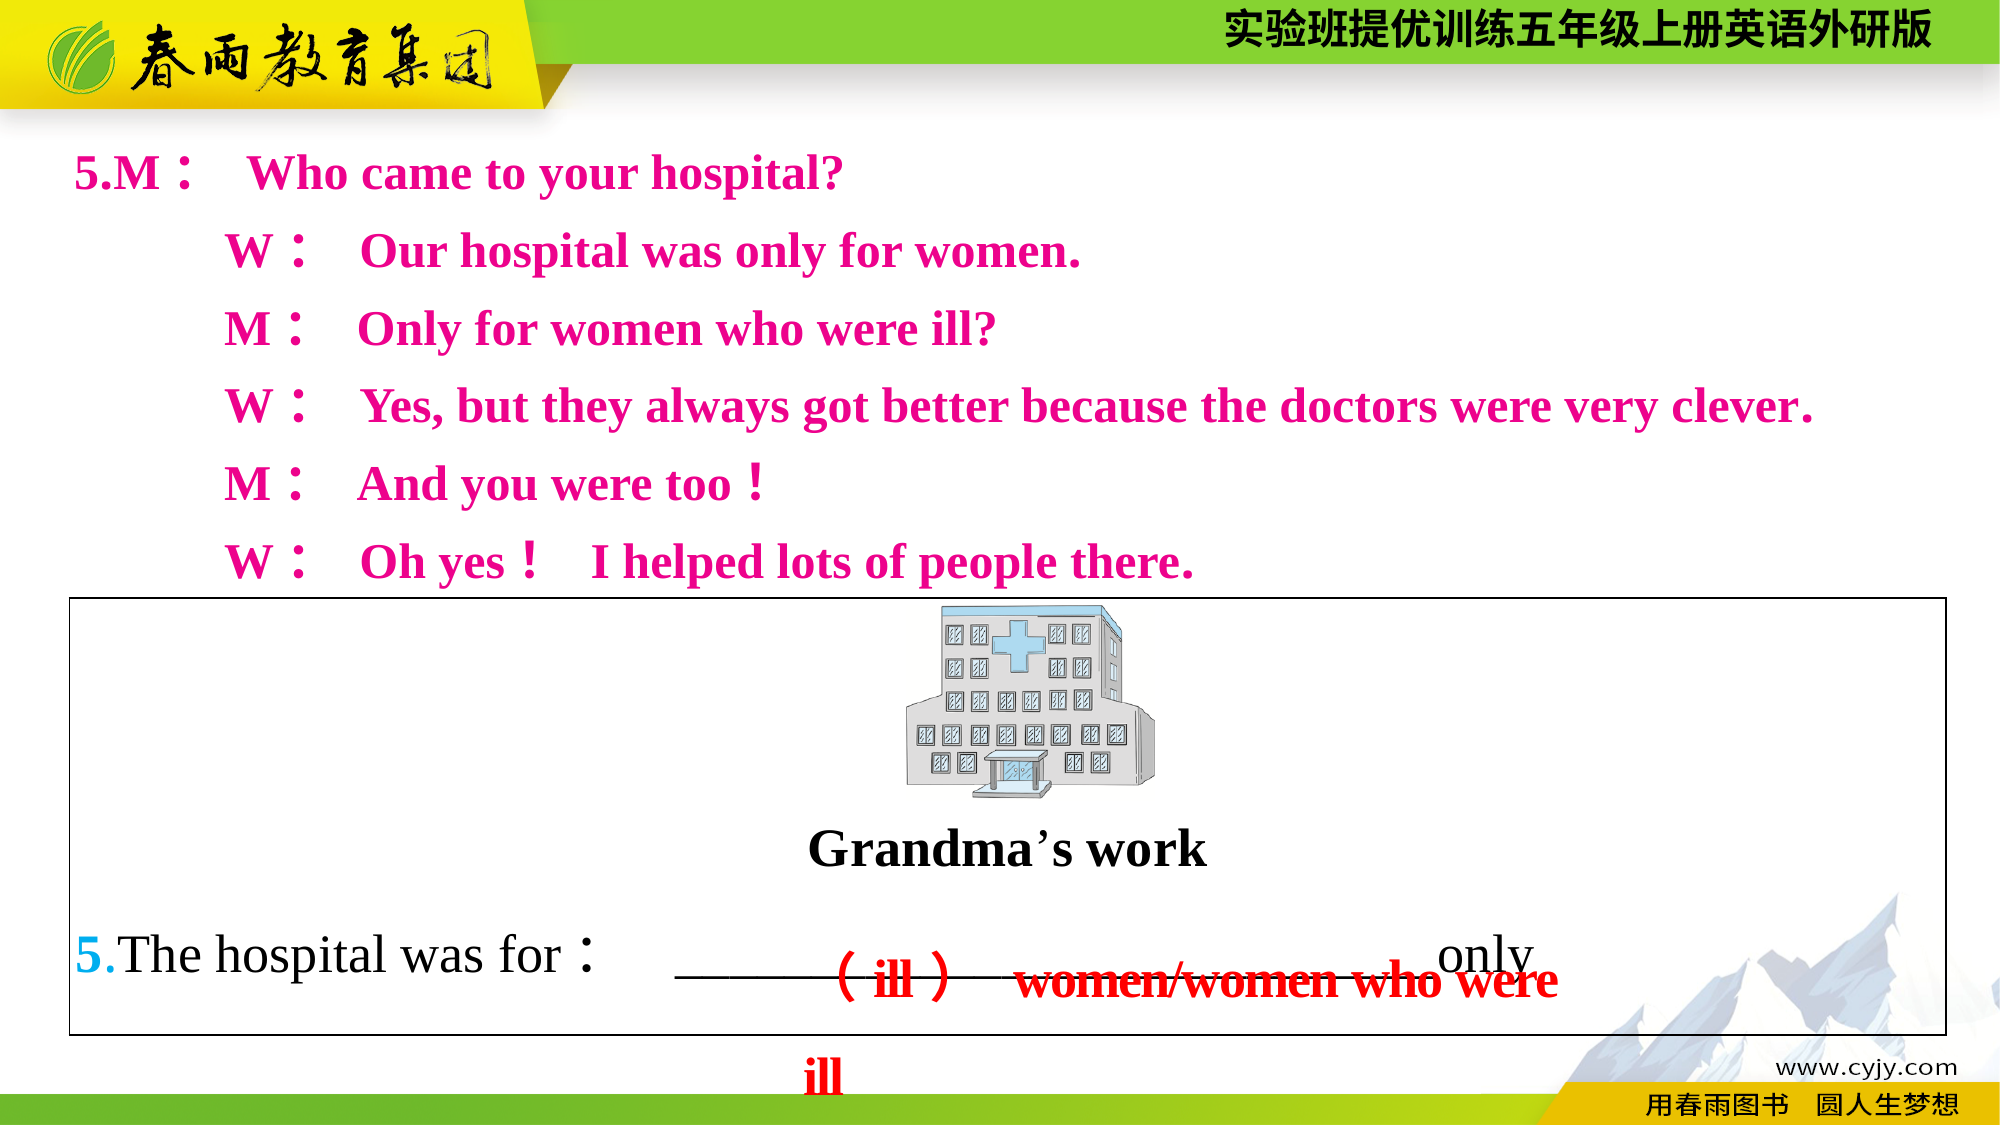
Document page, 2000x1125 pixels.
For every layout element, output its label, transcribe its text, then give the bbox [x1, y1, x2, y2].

table_header Grandma’s work 5.The hospital was for： ____________________________only [70, 599, 1945, 1034]
list 5.M： Who came to your hospital? W： Our hospital was only for women. M： Only for women who were ill? W： Yes, but they always got better because the doctors were very clever. M： And you were too！ W： Oh yes！ I helped lots of people there. [59, 113, 1944, 593]
picture [0, 0, 2000, 1125]
text_box （ill） women/women who were ill [788, 903, 1573, 1016]
